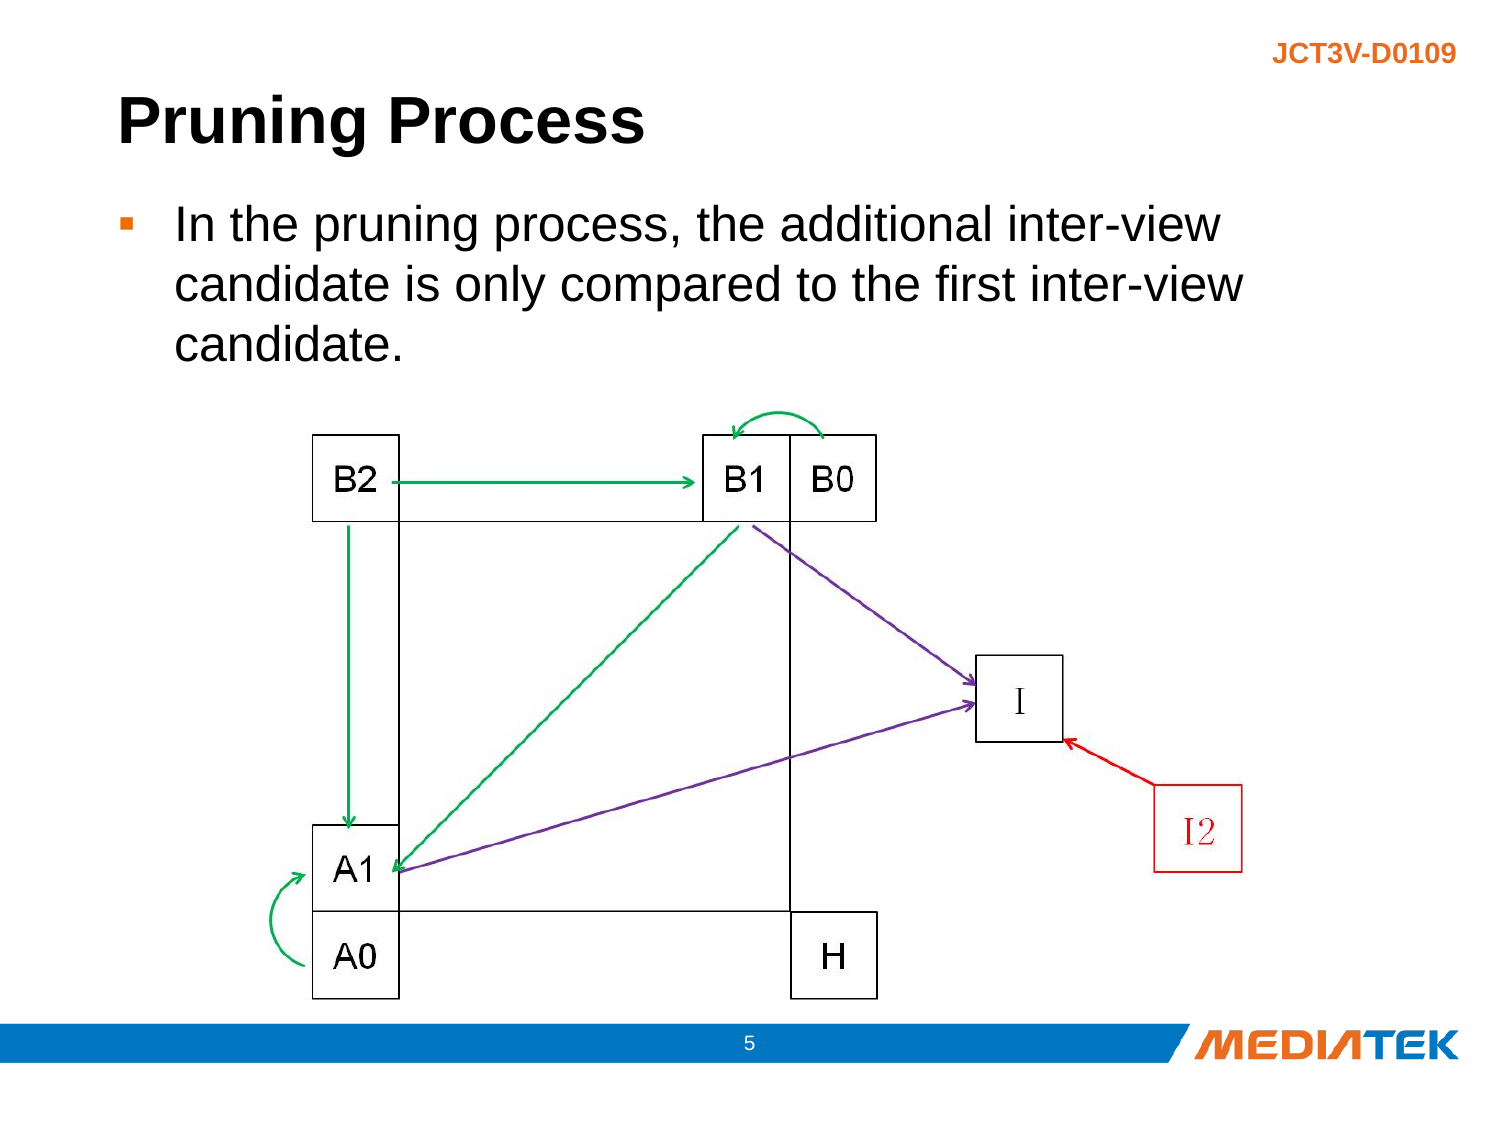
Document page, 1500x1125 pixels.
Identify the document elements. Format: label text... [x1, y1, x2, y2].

picture [0, 1023, 711, 1063]
title Pruning Process [101, 62, 1425, 172]
picture [789, 1023, 1459, 1063]
list In the pruning process, the additional inter-view candidate is only compared to the first inter-view candidate. [102, 184, 1425, 376]
picture [268, 409, 1243, 1000]
slide_number 4 [711, 1022, 789, 1090]
